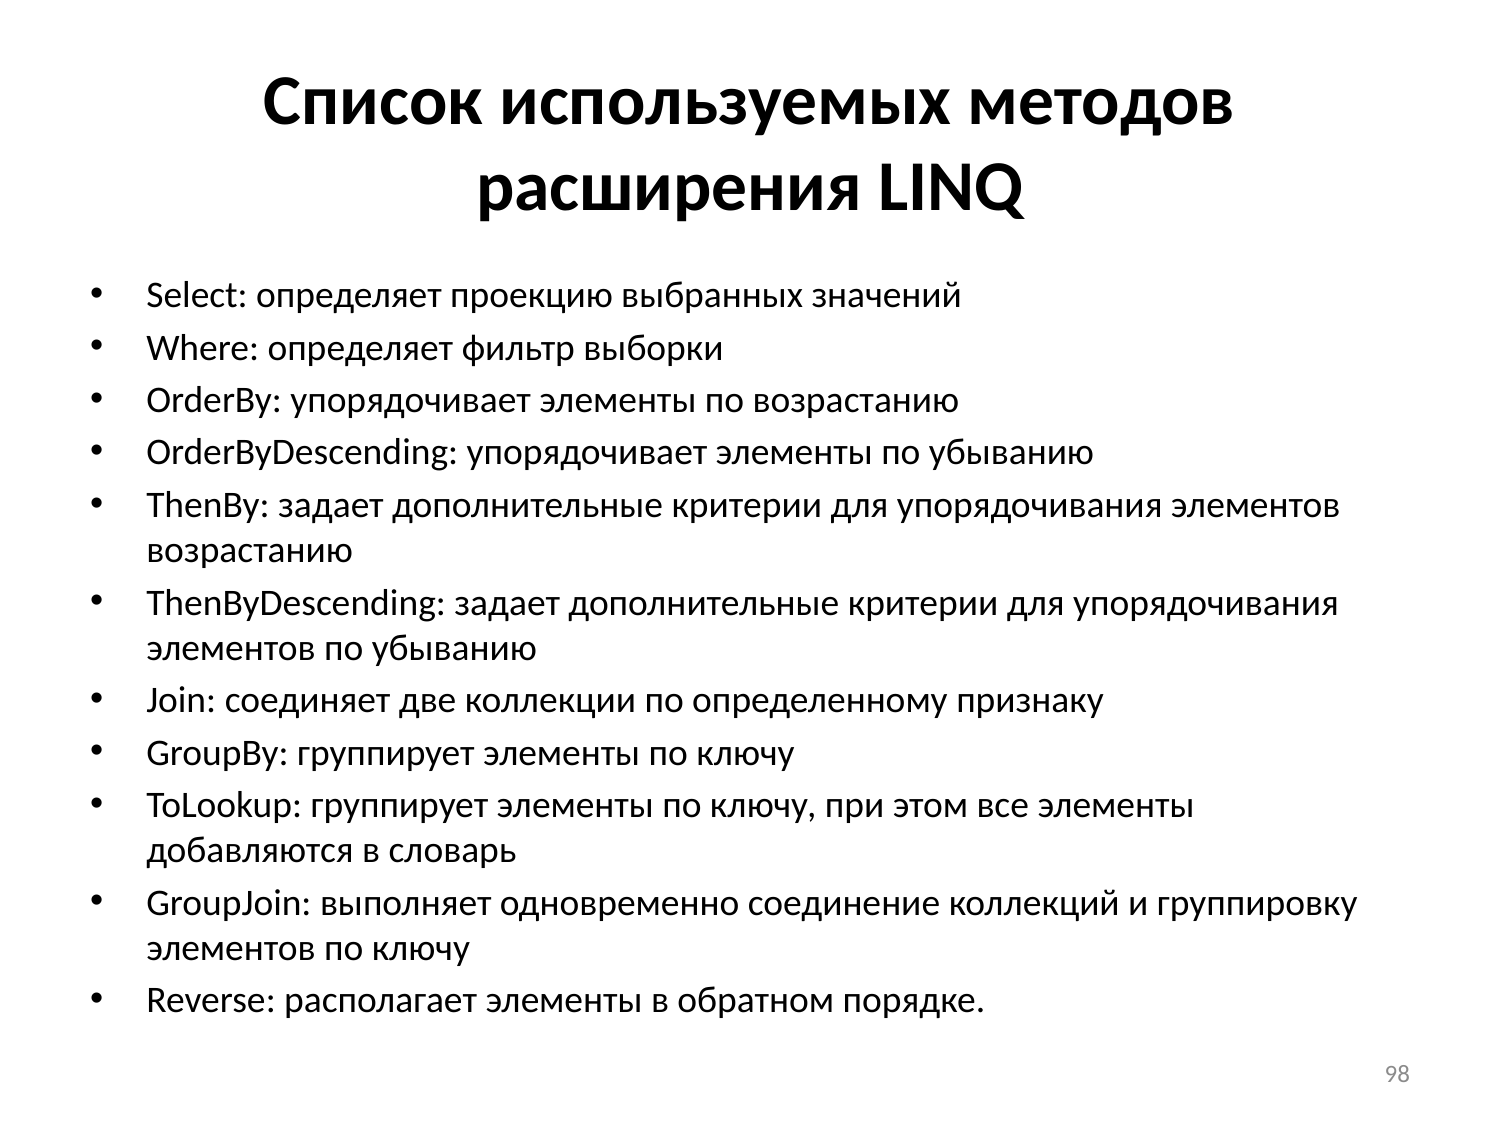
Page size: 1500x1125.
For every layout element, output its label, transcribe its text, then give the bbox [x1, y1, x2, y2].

list Select: определяет проекцию выбранных значений Where: определяет фильтр выборки OrderBy: упорядочивает элементы по возрастанию OrderByDescending: упорядочивает элементы по убыванию ThenBy: задает дополнительные критерии для упорядочивания элементов возрастанию ThenByDescending: задает дополнительные критерии для упорядочивания элементов по убыванию Join: соединяет две коллекции по определенному признаку GroupBy: группирует элементы по ключу ToLookup: группирует элементы по ключу, при этом все элементы добавляются в словарь GroupJoin: выполняет одновременно соединение коллекций и группировку элементов по ключу Reverse: располагает элементы в обратном порядке. [75, 262, 1425, 1071]
slide_number 98 [1074, 1042, 1425, 1103]
title Список используемых методов расширения LINQ [75, 45, 1425, 233]
